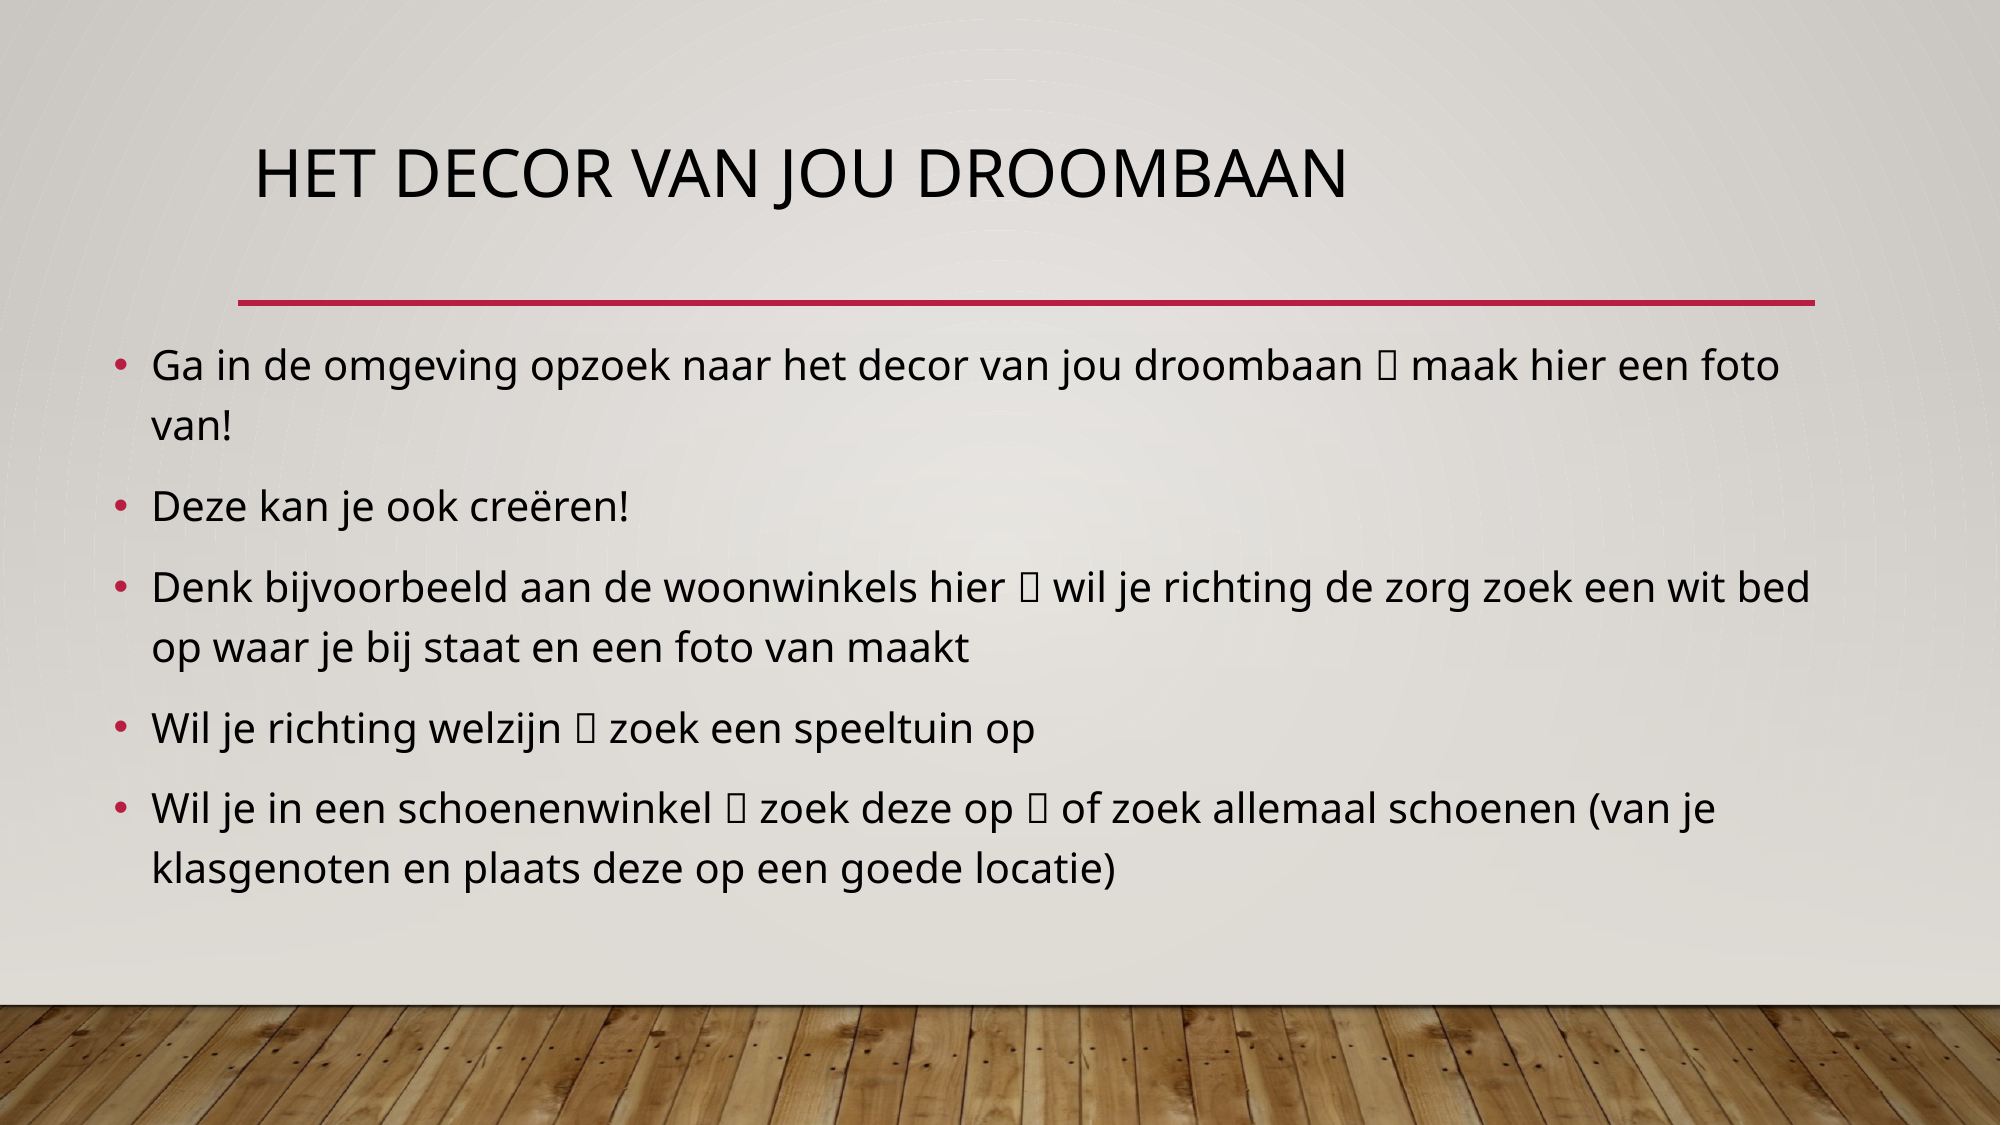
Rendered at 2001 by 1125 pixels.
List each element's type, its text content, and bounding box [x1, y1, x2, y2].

list Ga in de omgeving opzoek naar het decor van jou droombaan  maak hier een foto van! Deze kan je ook creëren! Denk bijvoorbeeld aan de woonwinkels hier  wil je richting de zorg zoek een wit bed op waar je bij staat en een foto van maakt Wil je richting welzijn  zoek een speeltuin op Wil je in een schoenenwinkel  zoek deze op  of zoek allemaal schoenen (van je klasgenoten en plaats deze op een goede locatie) [98, 321, 1837, 938]
picture [0, 1005, 2000, 1125]
title Het decor van jou droombaan [238, 131, 1814, 305]
